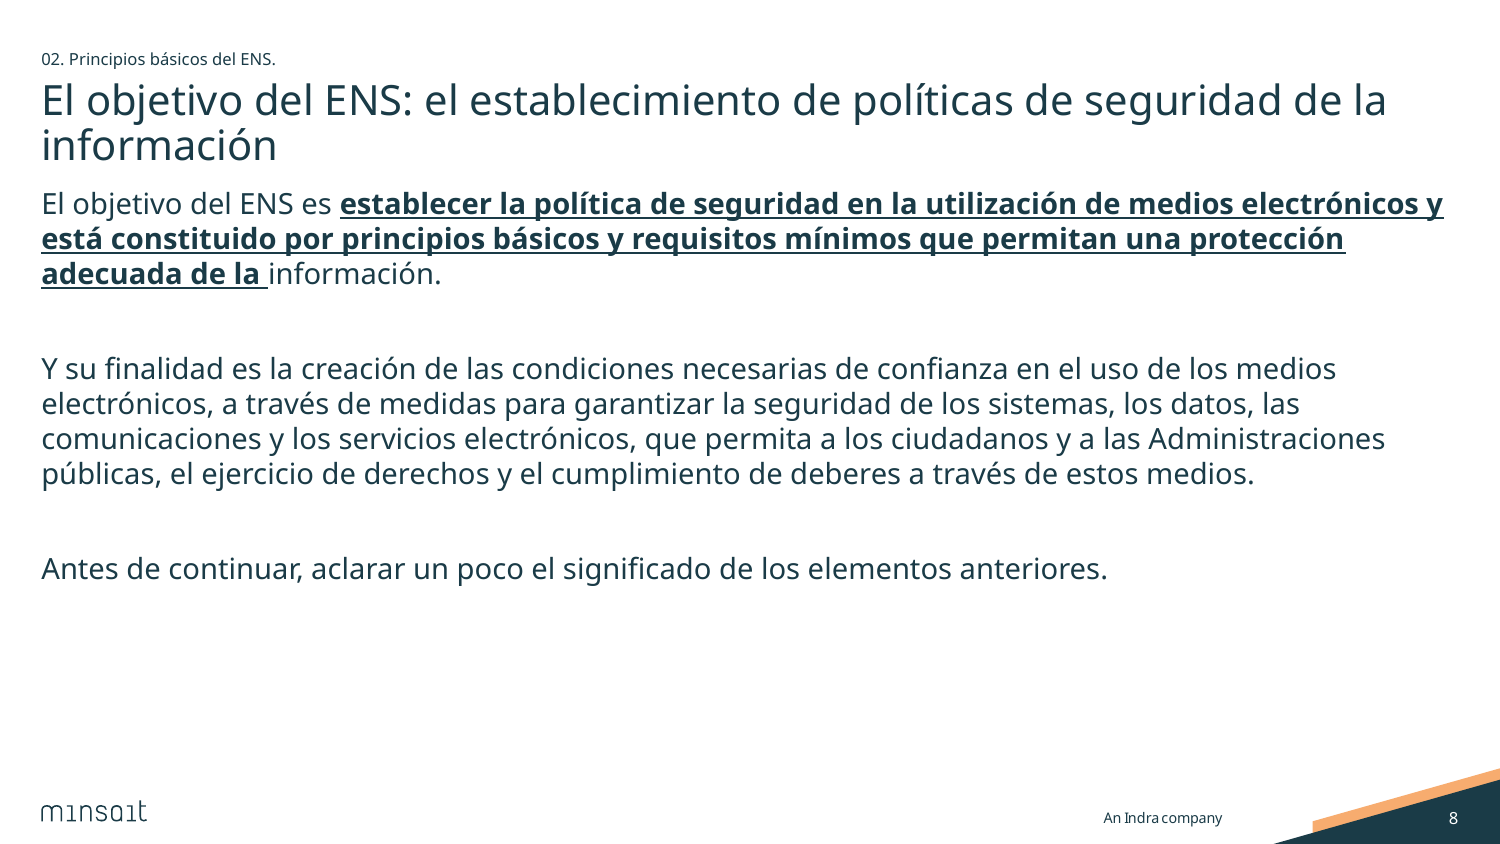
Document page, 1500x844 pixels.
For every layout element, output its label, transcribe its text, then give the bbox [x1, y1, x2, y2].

title El objetivo del ENS: el establecimiento de políticas de seguridad de la información [41, 79, 1459, 185]
list 02. Principios básicos del ENS. [41, 43, 1459, 75]
text_box El objetivo del ENS es establecer la política de seguridad en la utilización de medios electrónicos y está constituido por principios básicos y requisitos mínimos que permitan una protección adecuada de la información. Y su finalidad es la creación de las condiciones necesarias de confianza en el uso de los medios electrónicos, a través de medidas para garantizar la seguridad de los sistemas, los datos, las comunicaciones y los servicios electrónicos, que permita a los ciudadanos y a las Administraciones públicas, el ejercicio de derechos y el cumplimiento de deberes a través de estos medios. Antes de continuar, aclarar un poco el significado de los elementos anteriores. [41, 185, 1459, 471]
